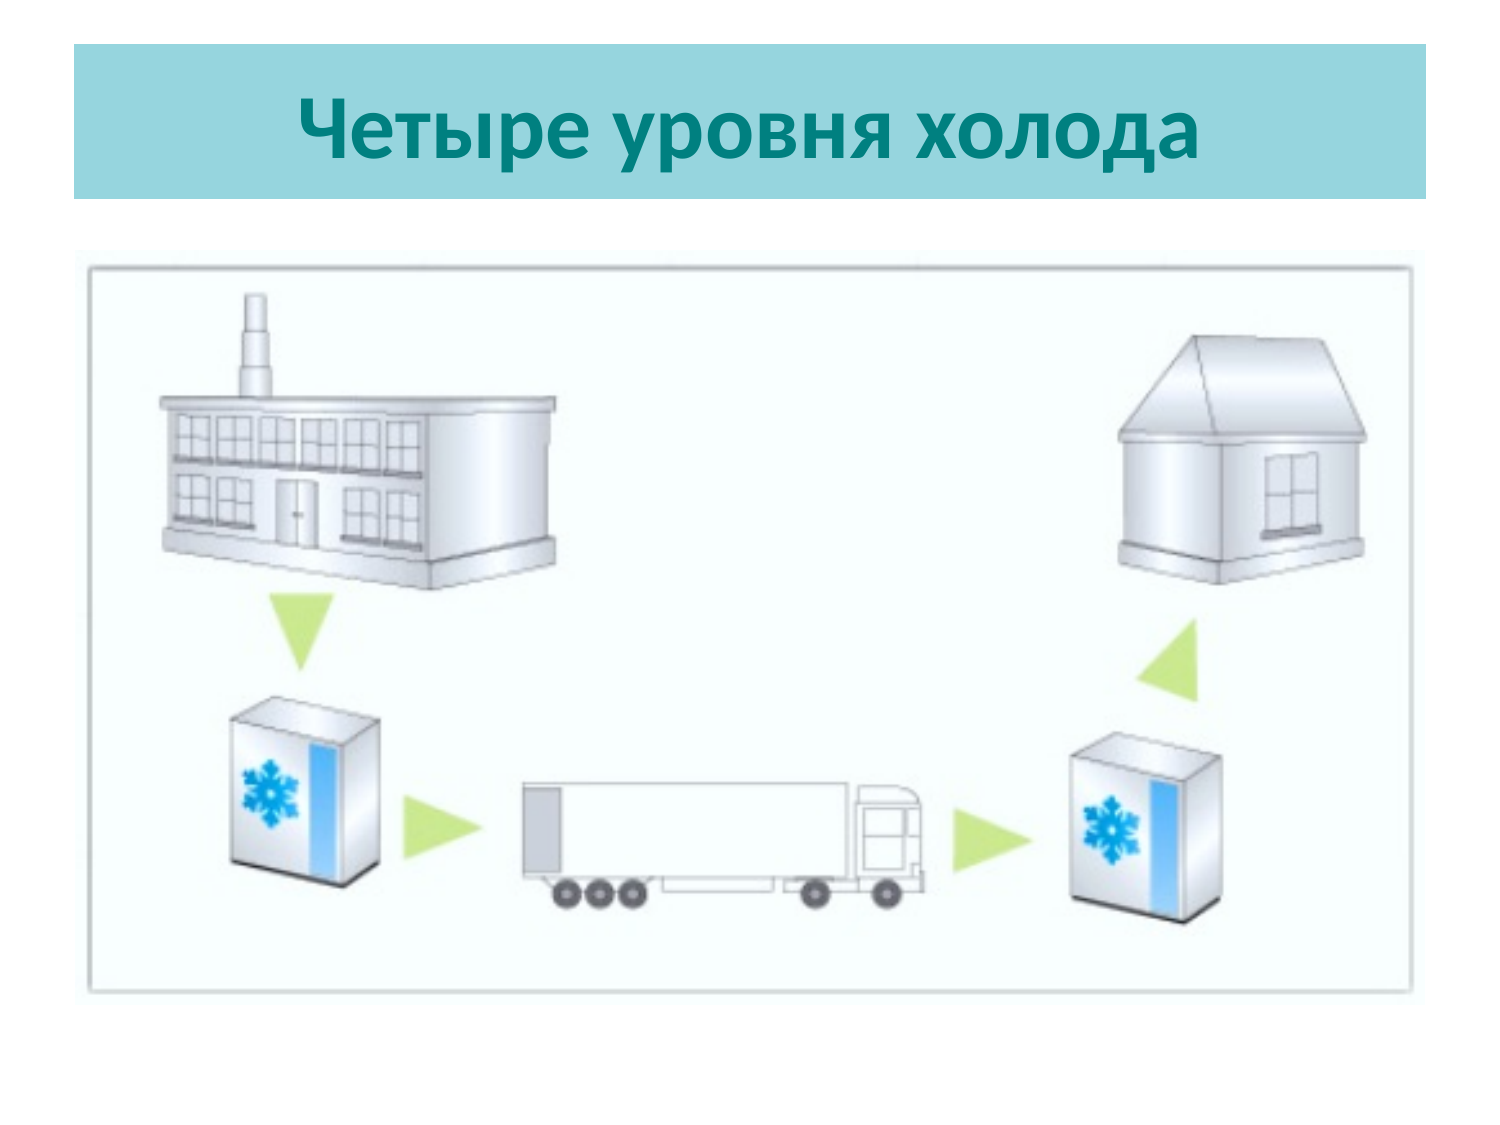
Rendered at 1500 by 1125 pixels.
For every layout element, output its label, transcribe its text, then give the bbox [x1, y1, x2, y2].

picture [74, 250, 1426, 1006]
title Четыре уровня холода [74, 44, 1426, 199]
